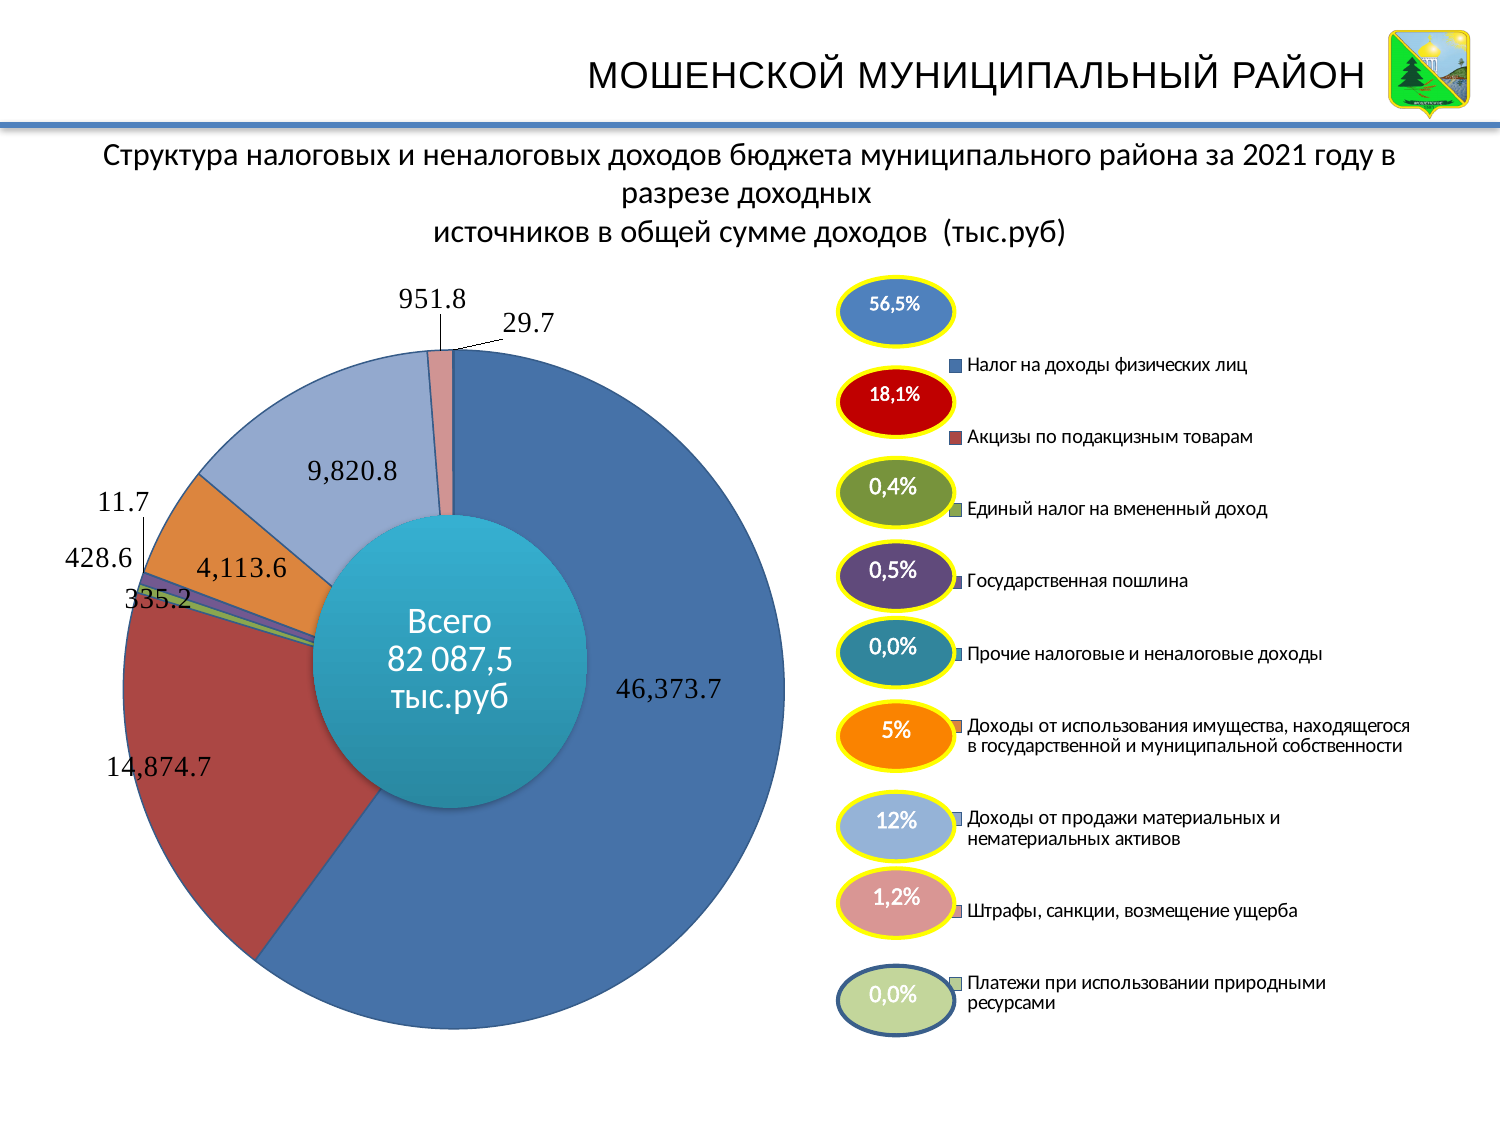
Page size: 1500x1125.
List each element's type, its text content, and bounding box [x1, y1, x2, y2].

text_box МОШЕНСКОЙ МУНИЦИПАЛЬНЫЙ РАЙОН [572, 43, 1382, 104]
picture [1387, 28, 1471, 120]
title Структура налоговых и неналоговых доходов бюджета муниципального района за 2021 году в разрезе доходных источников в общей сумме доходов (тыс.руб) [75, 136, 1425, 257]
chart [24, 262, 1426, 1125]
